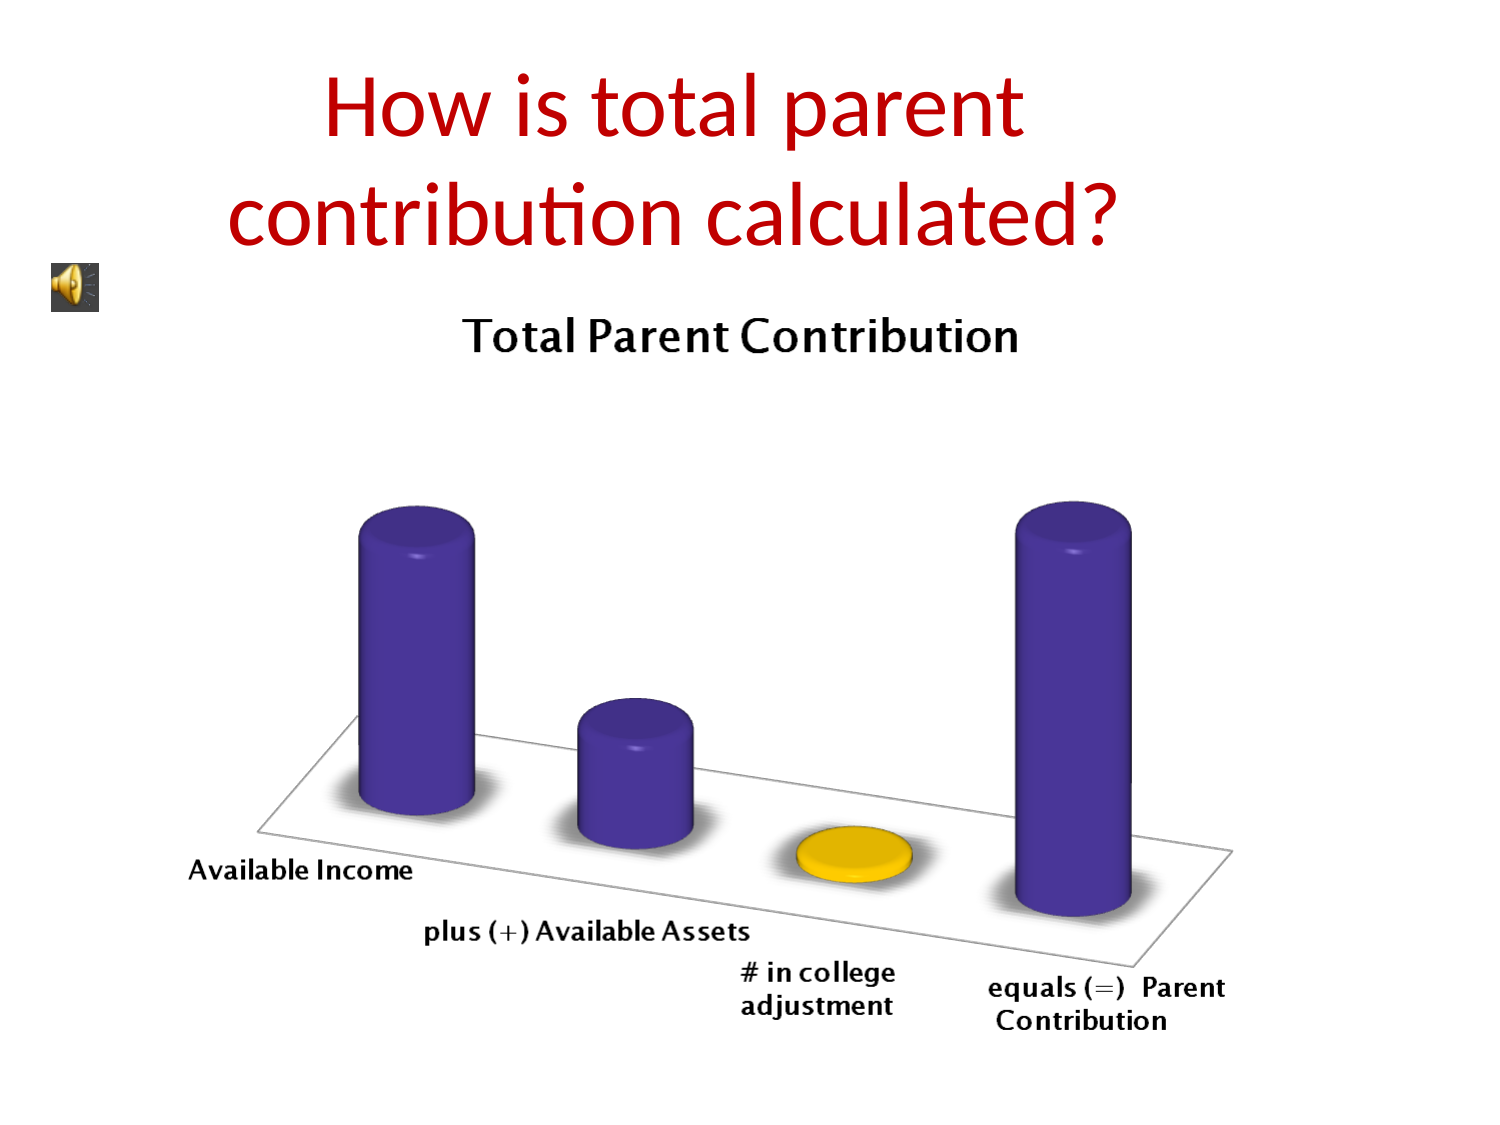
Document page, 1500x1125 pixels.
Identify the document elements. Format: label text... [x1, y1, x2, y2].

title How is total parent contribution calculated? [75, 37, 1275, 273]
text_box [74, 287, 1415, 1060]
picture [49, 262, 101, 313]
